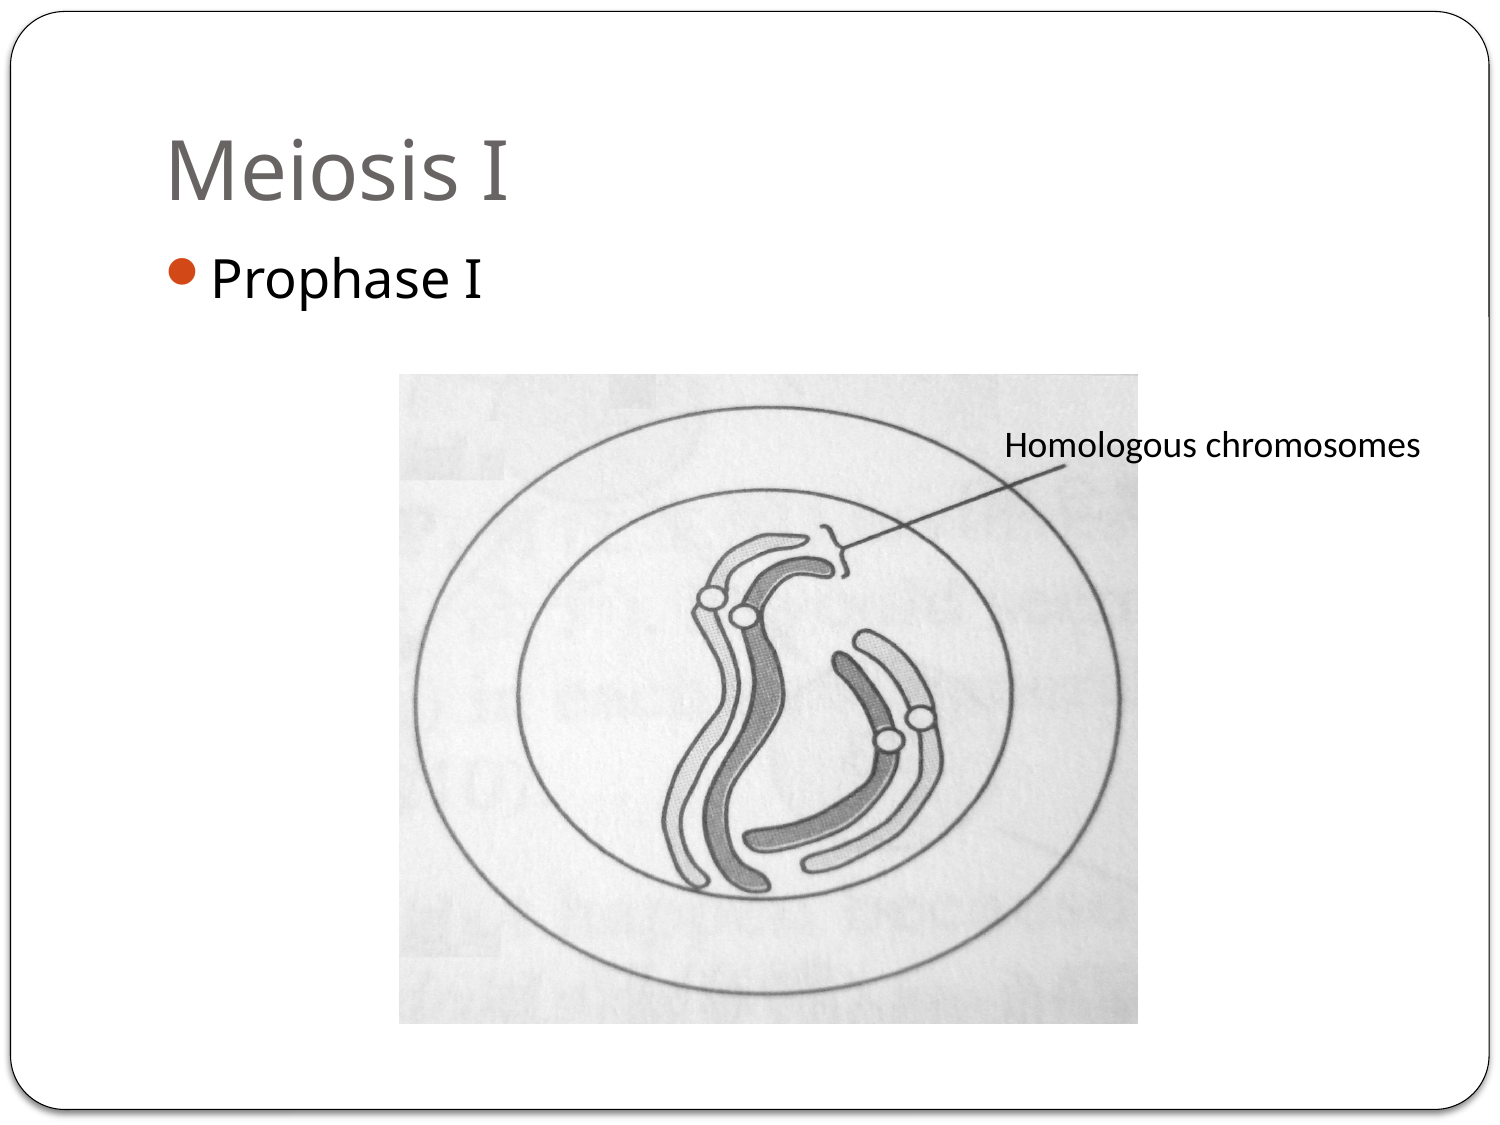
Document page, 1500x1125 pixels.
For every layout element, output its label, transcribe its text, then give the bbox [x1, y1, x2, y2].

picture [399, 374, 1138, 1024]
list Prophase I [150, 237, 1425, 988]
text_box Homologous chromosomes [1143, 412, 1437, 473]
title Meiosis I [150, 45, 1425, 233]
